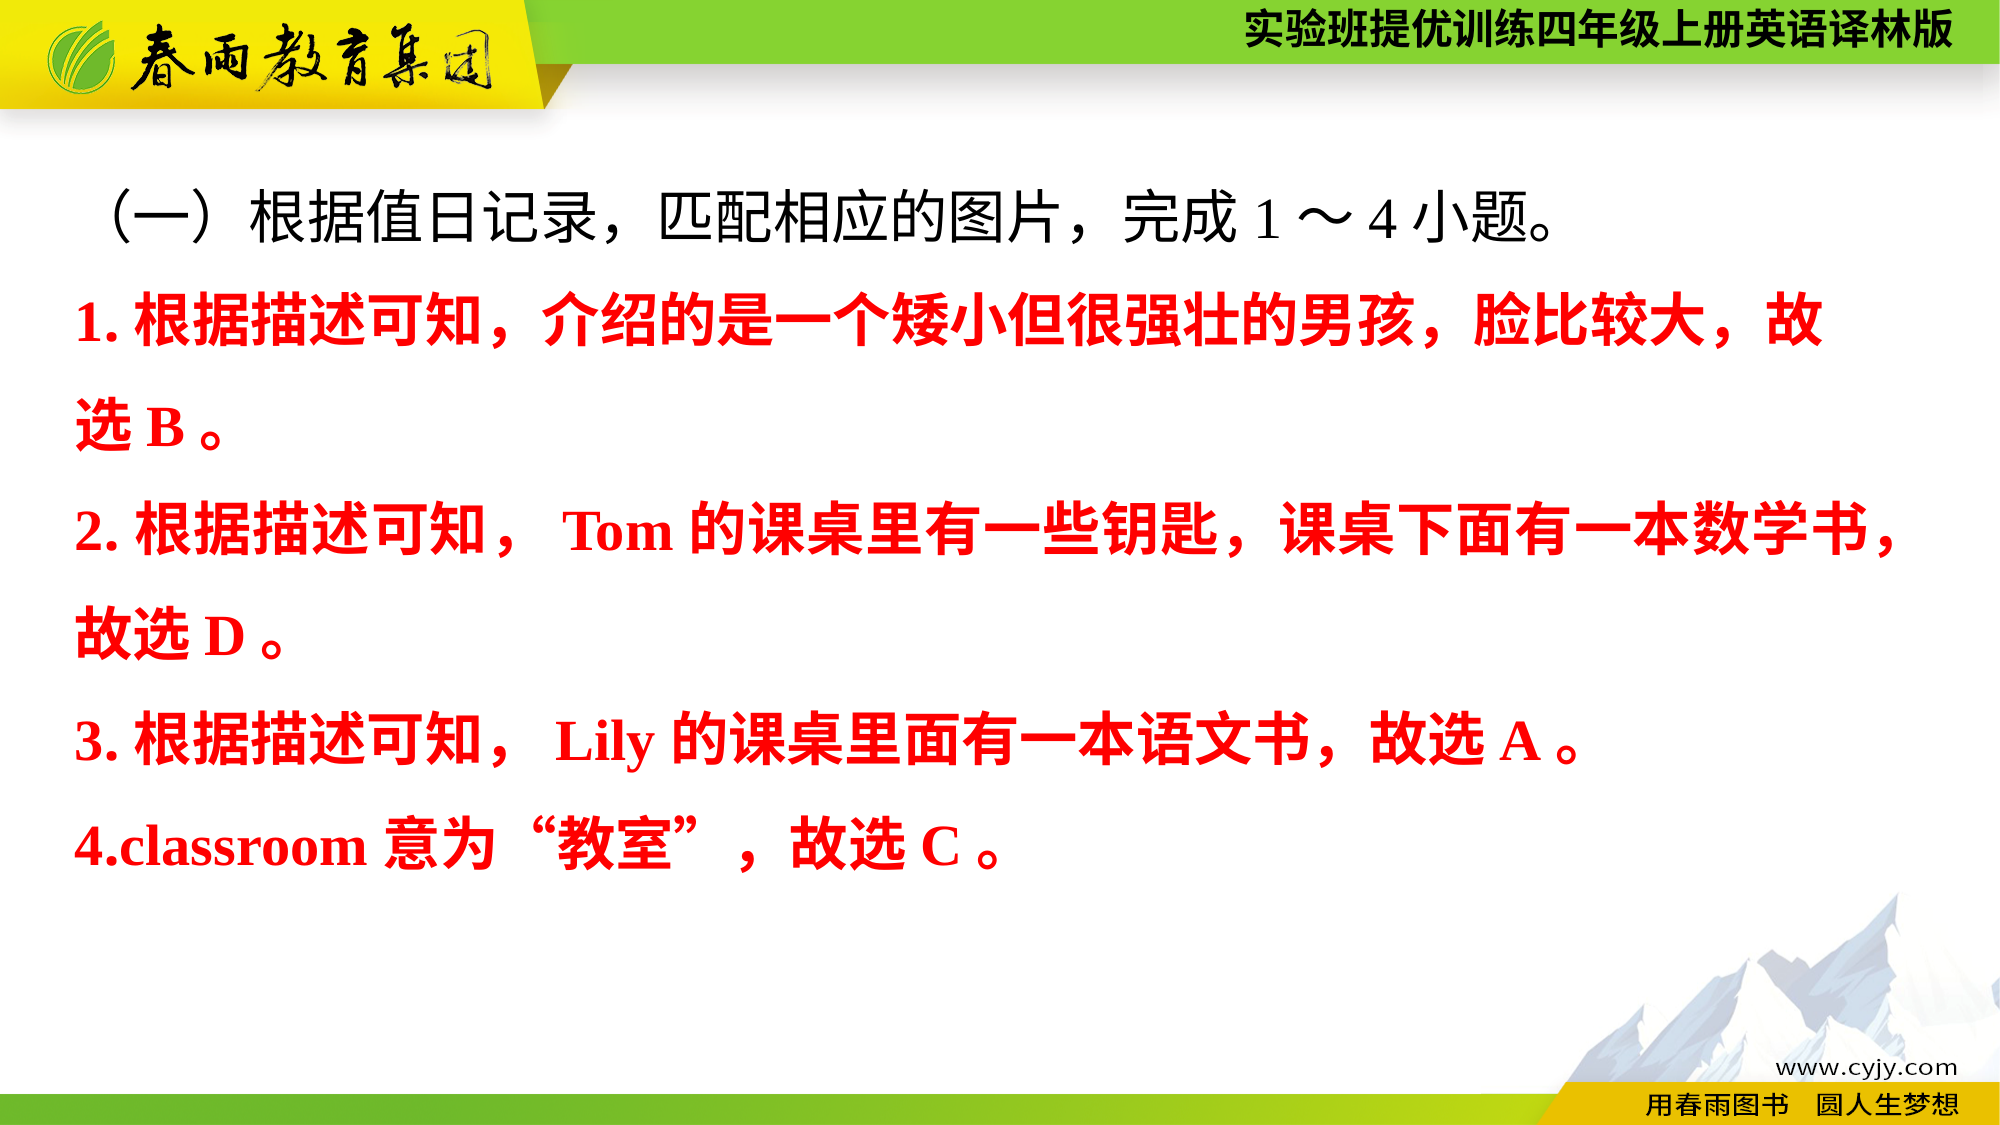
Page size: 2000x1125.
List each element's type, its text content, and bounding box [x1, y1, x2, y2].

list （一）根据值日记录，匹配相应的图片，完成1～4小题。 [59, 137, 1944, 240]
picture [0, 0, 2000, 1125]
text_box 1.根据描述可知，介绍的是一个矮小但很强壮的男孩，脸比较大，故 选B。 2.根据描述可知，Tom的课桌里有一些钥匙，课桌下面有一本数学书，故选D。 3.根据描述可知，Lily的课桌里面有一本语文书，故选A。 4.classroom意为“教室”，故选C。 [59, 240, 1944, 885]
